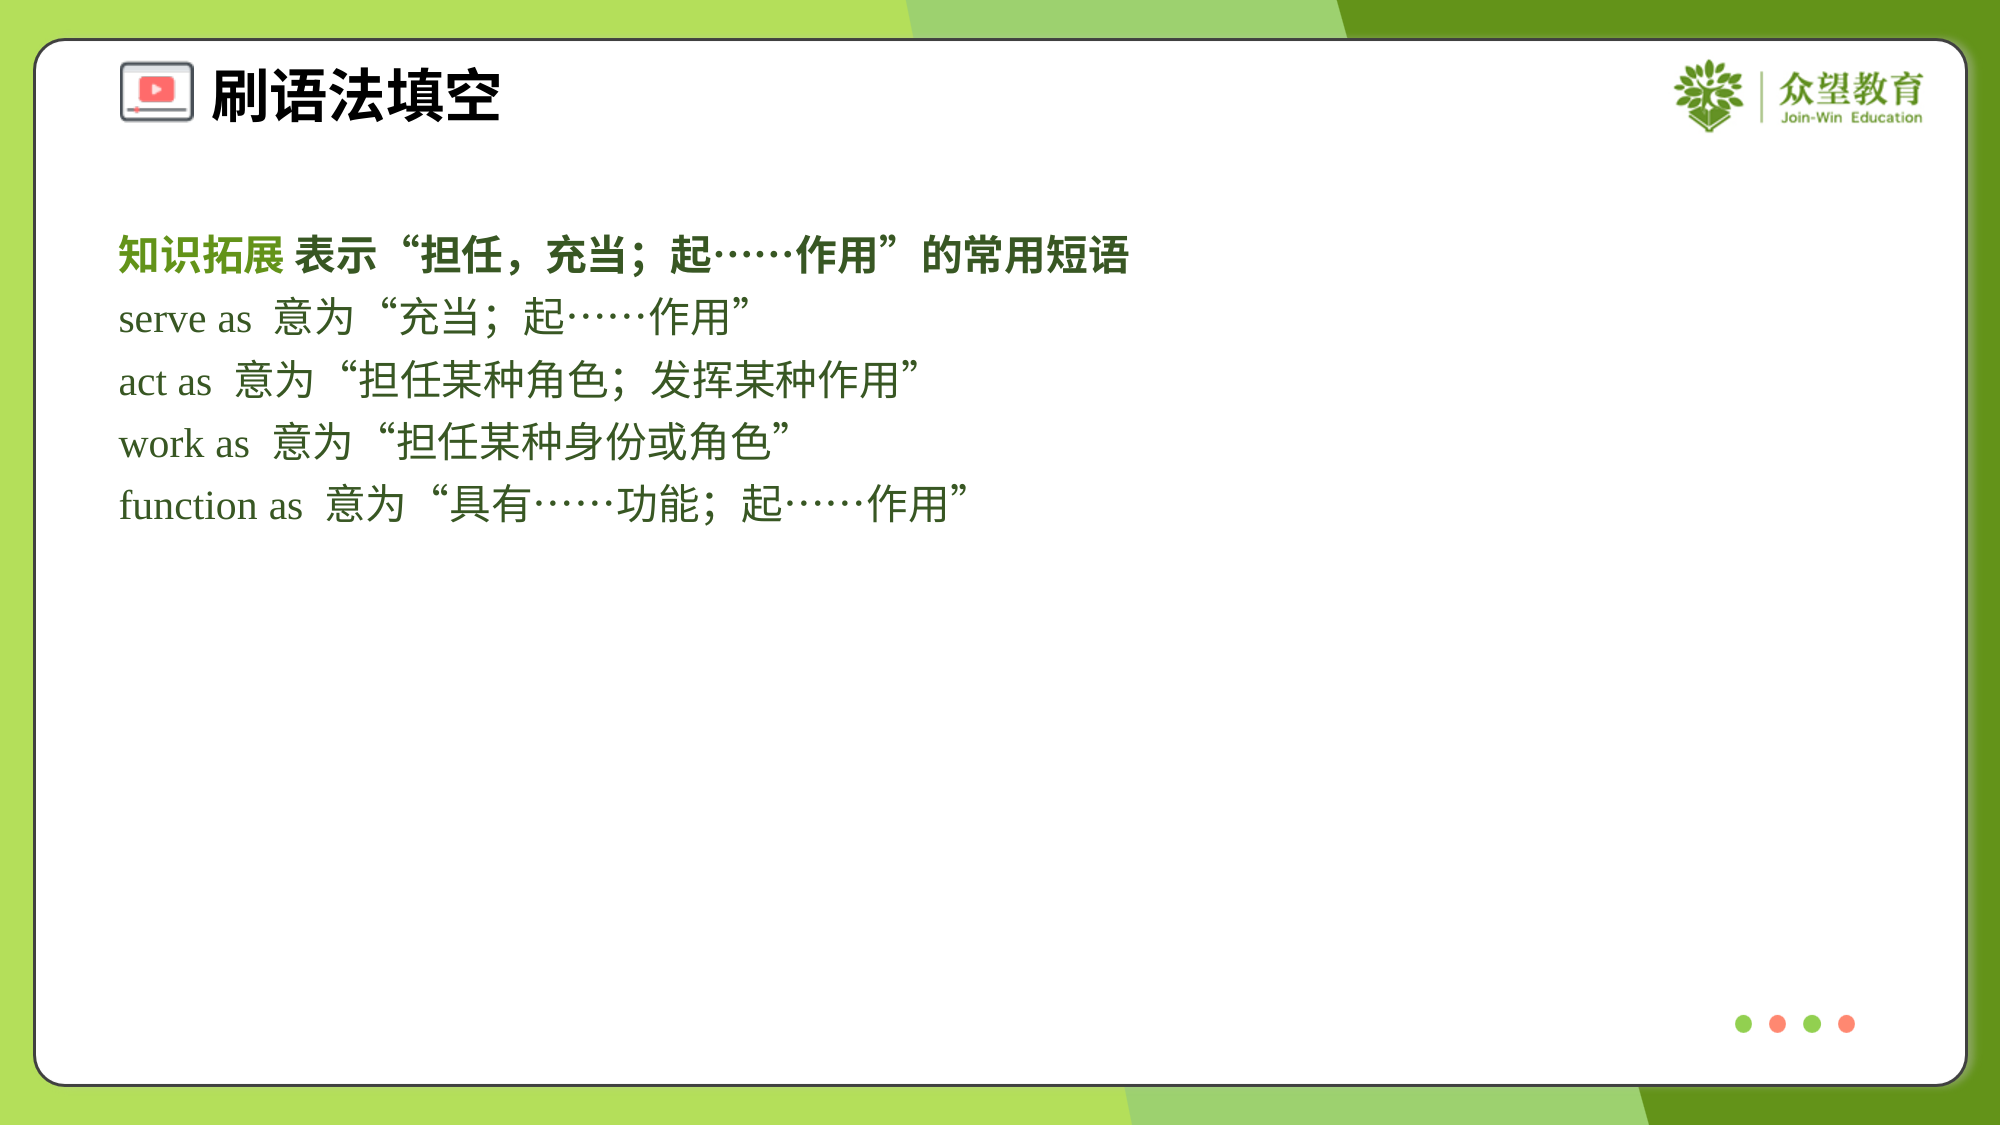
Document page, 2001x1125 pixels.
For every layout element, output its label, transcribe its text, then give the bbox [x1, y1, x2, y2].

picture [0, 0, 2000, 1125]
text_box 知识拓展 表示“担任，充当；起……作用”的常用短语 serve as 意为“充当；起……作用” act as 意为“担任某种角色；发挥某种作用” work as 意为“担任某种身份或角色” function as 意为“具有……功能；起……作用” [118, 215, 1883, 717]
